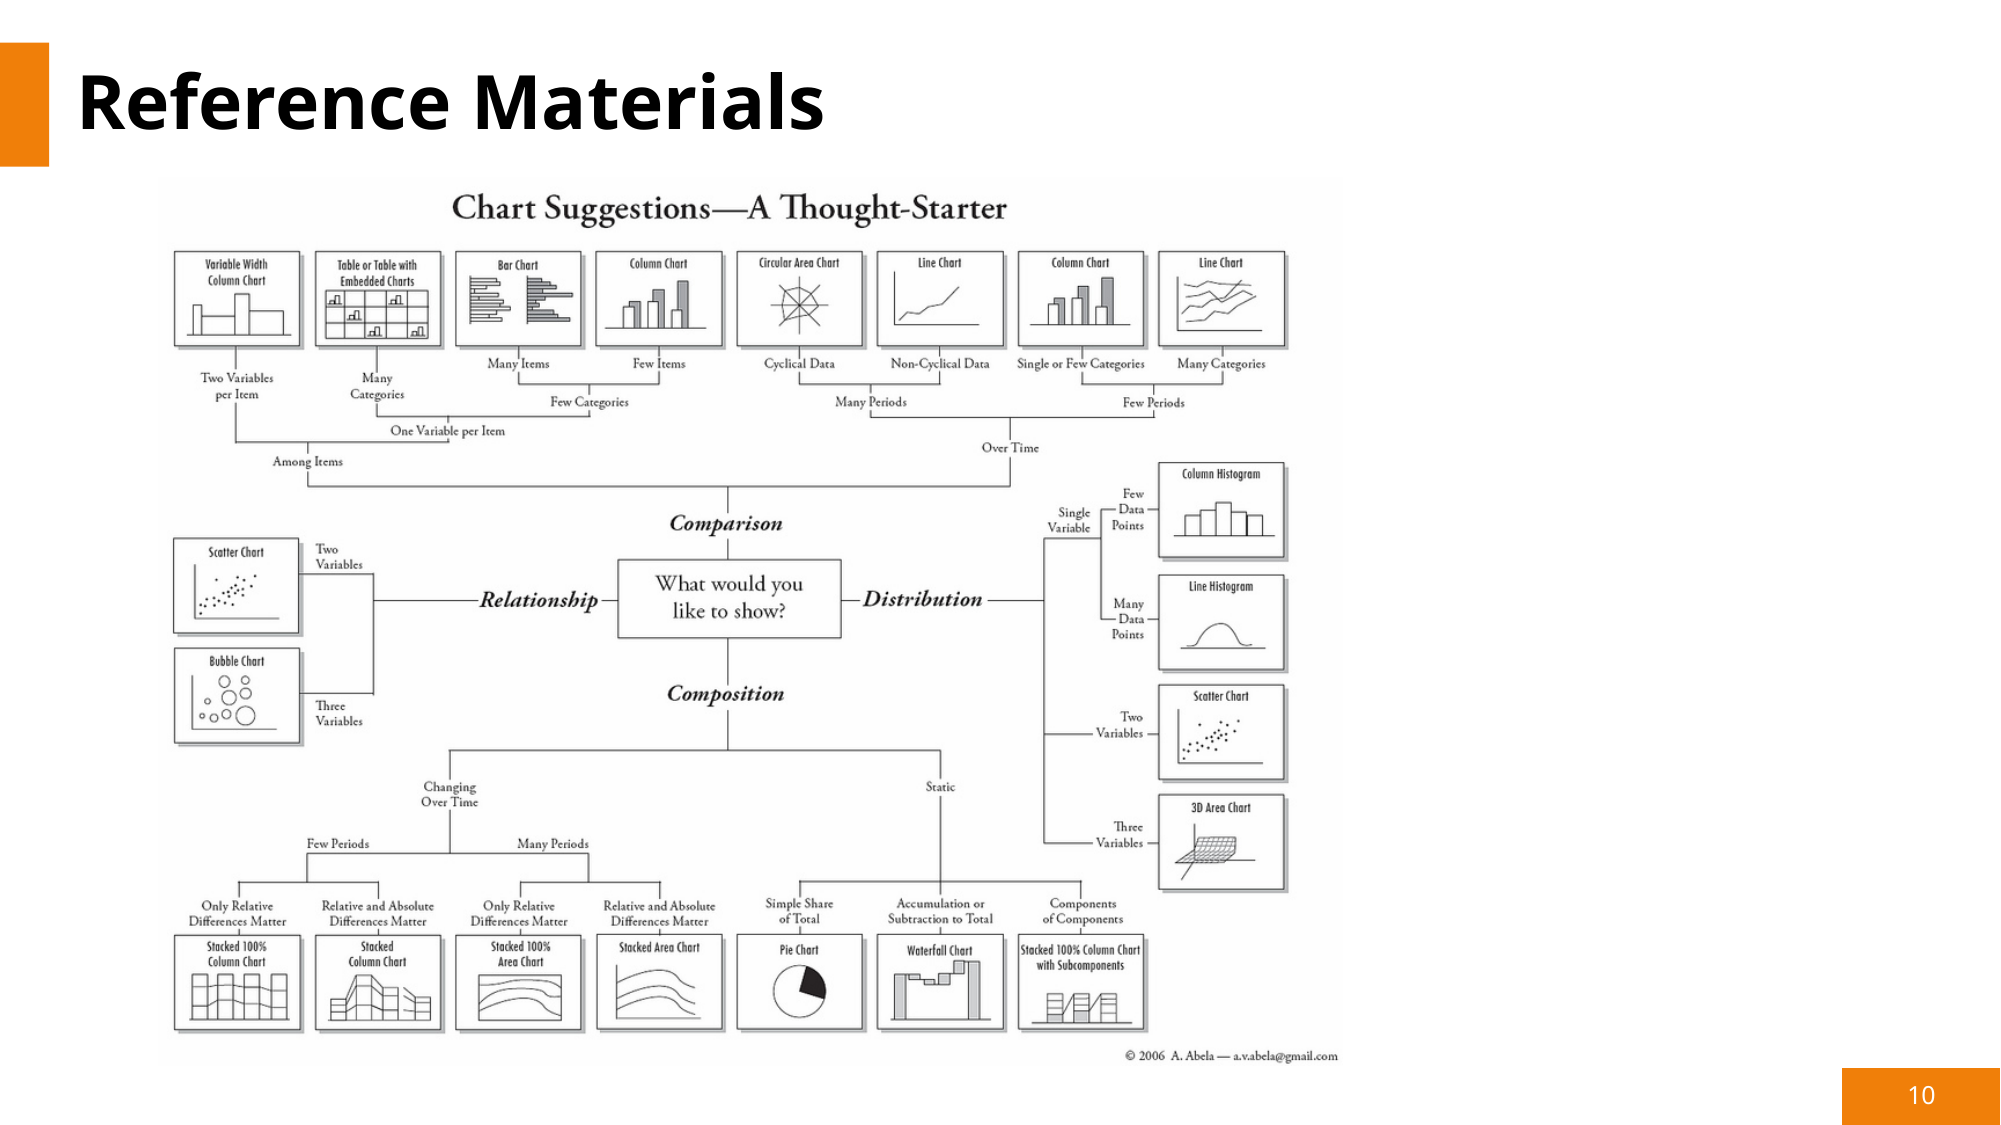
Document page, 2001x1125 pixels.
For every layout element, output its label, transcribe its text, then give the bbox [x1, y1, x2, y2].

slide_number 10 [1889, 1079, 1951, 1114]
title Reference Materials [60, 42, 1951, 168]
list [158, 177, 1343, 1066]
